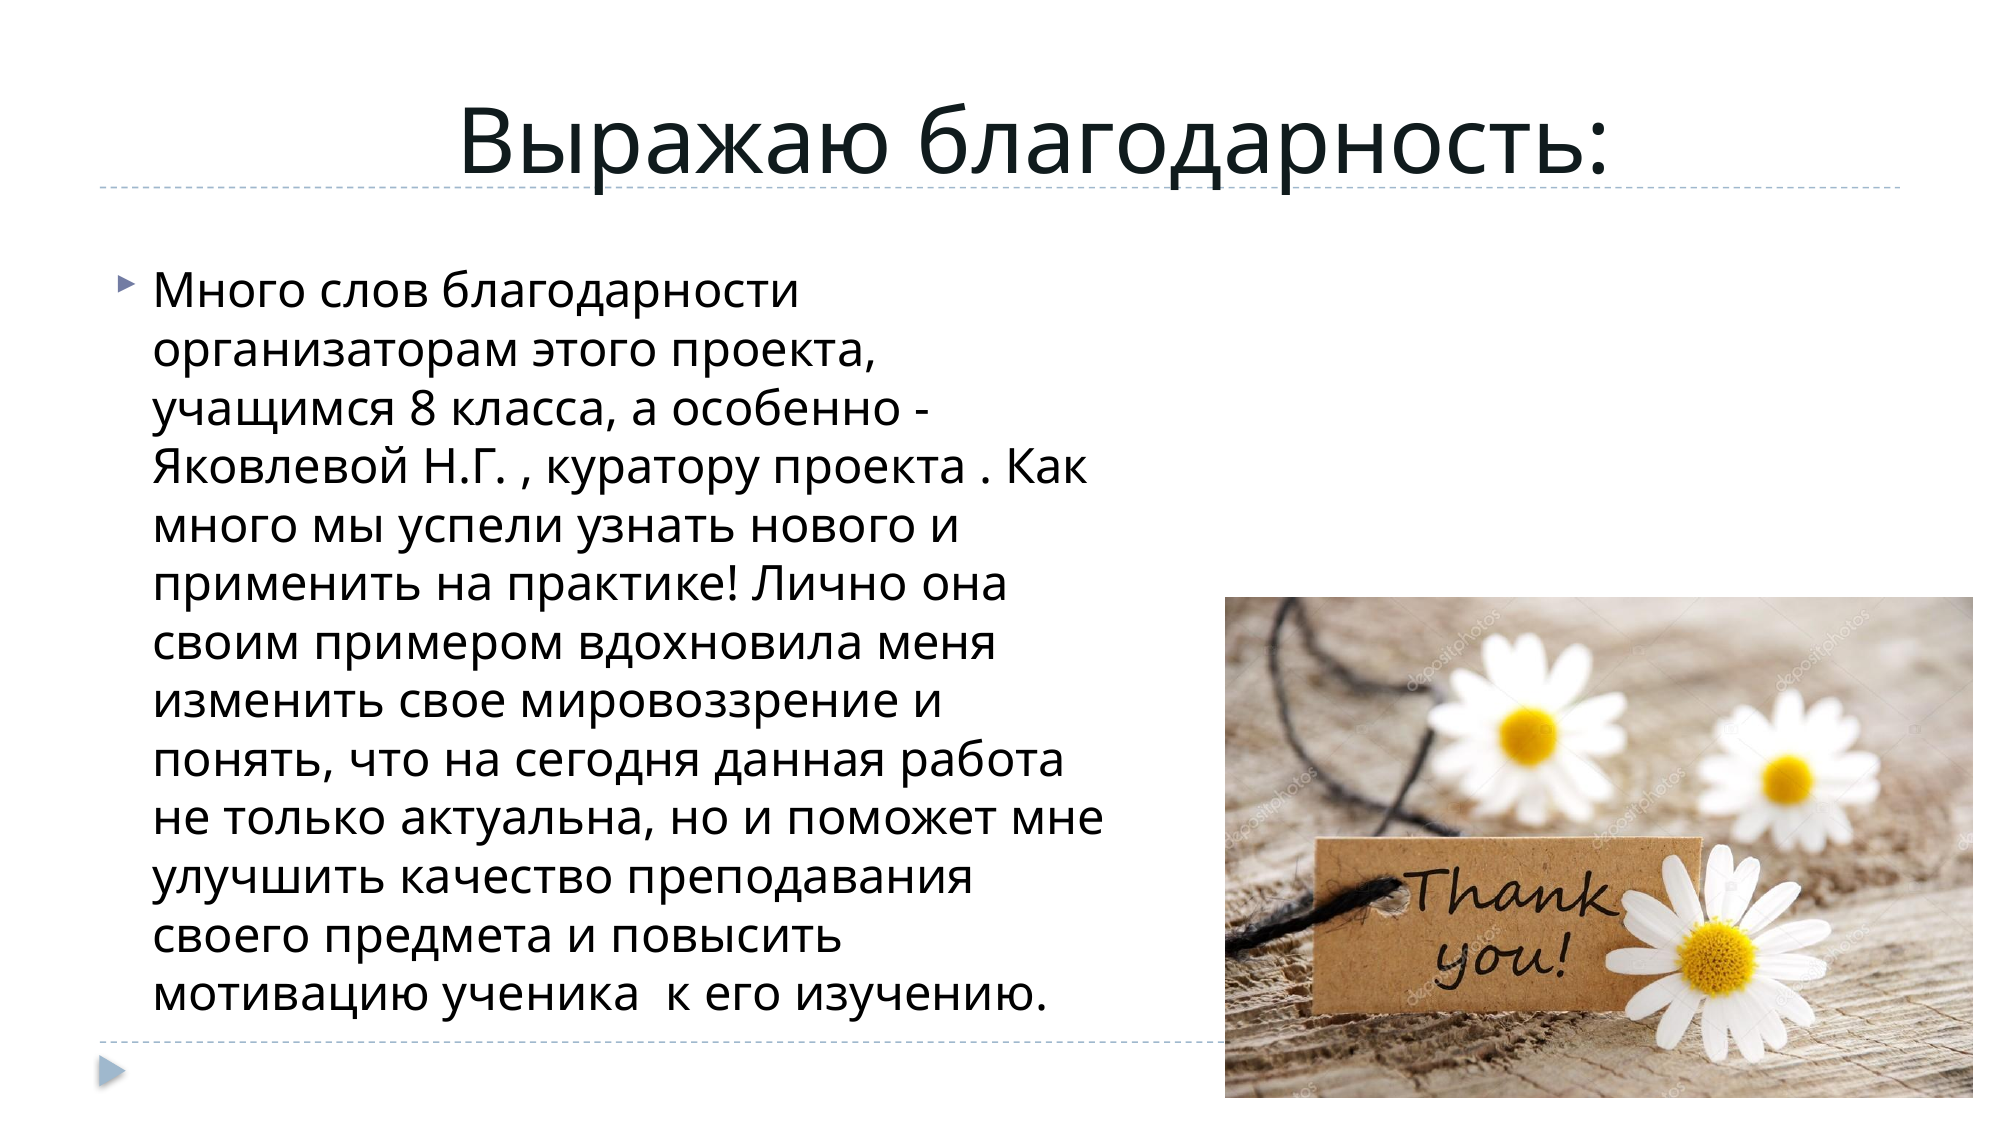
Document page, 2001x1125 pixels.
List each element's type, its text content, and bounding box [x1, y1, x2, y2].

picture [1225, 597, 1973, 1098]
title Выражаю благодарность: [85, 23, 1900, 200]
list Много слов благодарности организаторам этого проекта, учащимся 8 класса, а особенно - Яковлевой Н.Г. , куратору проекта . Как много мы успели узнать нового и применить на практике! Лично она своим примером вдохновила меня изменить свое мировоззрение и понять, что на сегодня данная работа не только актуальна, но и поможет мне улучшить качество преподавания своего предмета и повысить мотивацию ученика к его изучению. [99, 200, 1129, 1032]
